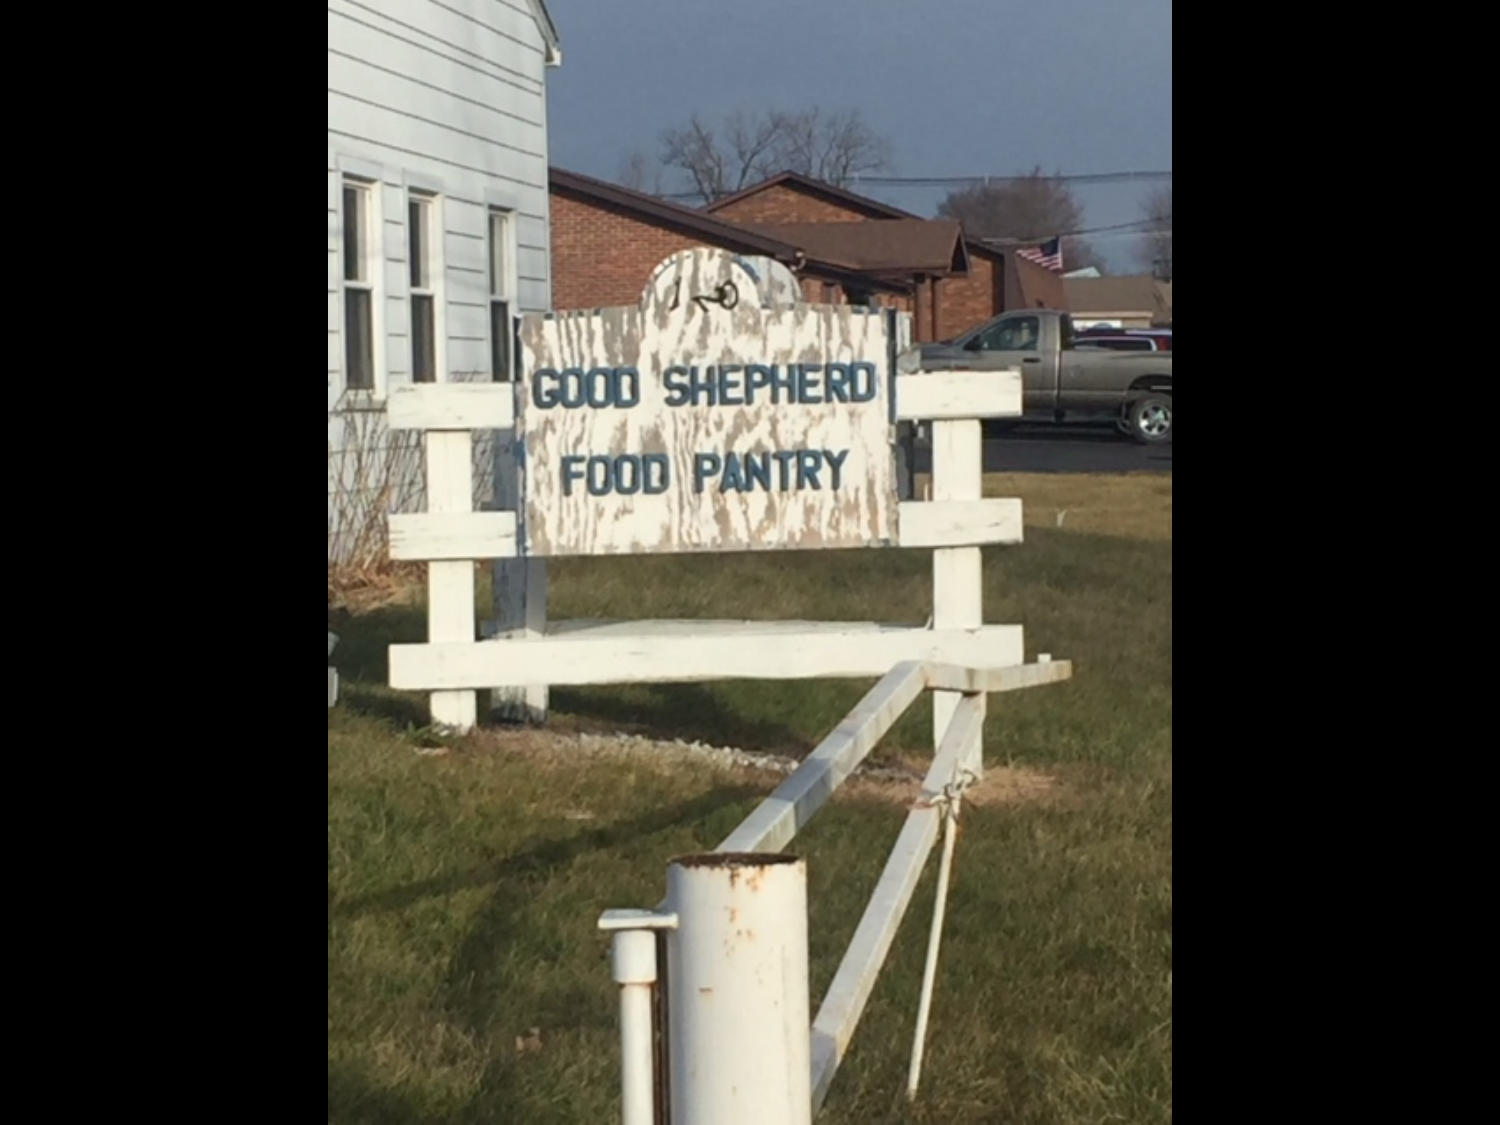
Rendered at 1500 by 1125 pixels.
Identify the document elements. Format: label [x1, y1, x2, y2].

picture [327, 0, 1173, 1125]
